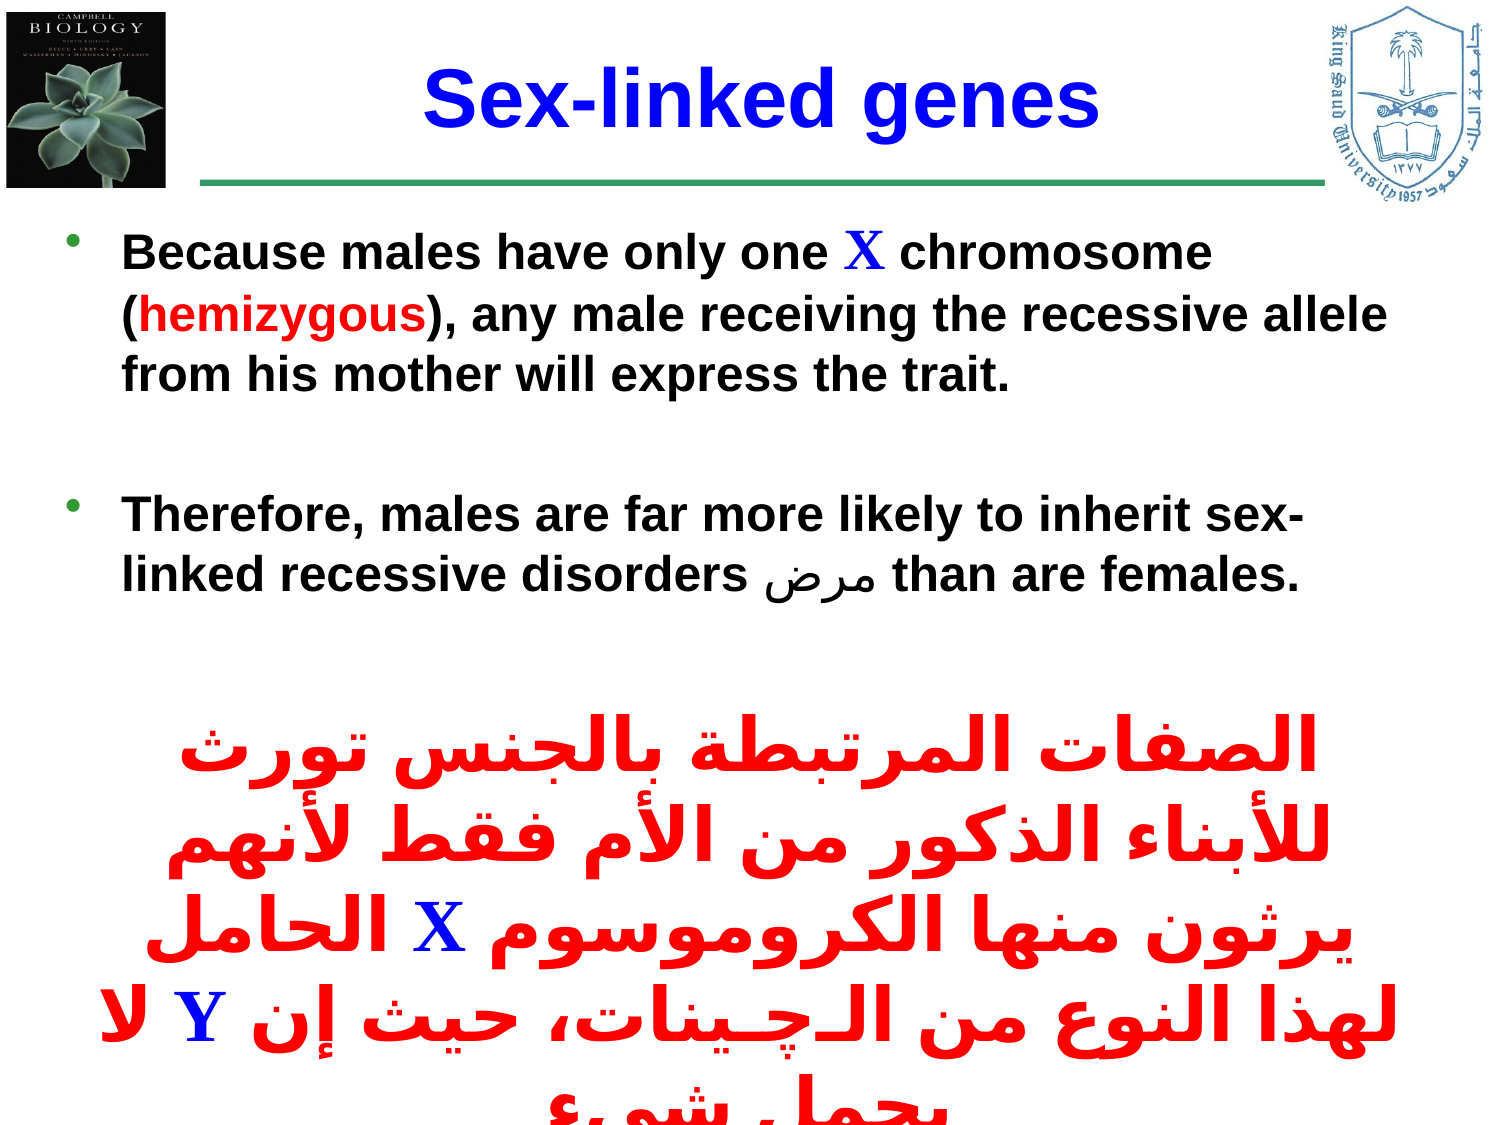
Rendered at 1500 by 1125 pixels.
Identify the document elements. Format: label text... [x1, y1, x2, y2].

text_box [5, 0, 1488, 209]
text_box الصفات المرتبطة بالجنس تورث للأبناء الذكور من الأم فقط لأنهم يرثون منها الكروموسوم X الحامل لهذا النوع من الـﭼـينات، حيث إن Y لا يحمل شىء [50, 689, 1450, 1125]
text_box Because males have only one X chromosome (hemizygous), any male receiving the recessive allele from his mother will express the trait. Therefore, males are far more likely to inherit sex-linked recessive disorders مرض than are females. [50, 216, 1425, 609]
